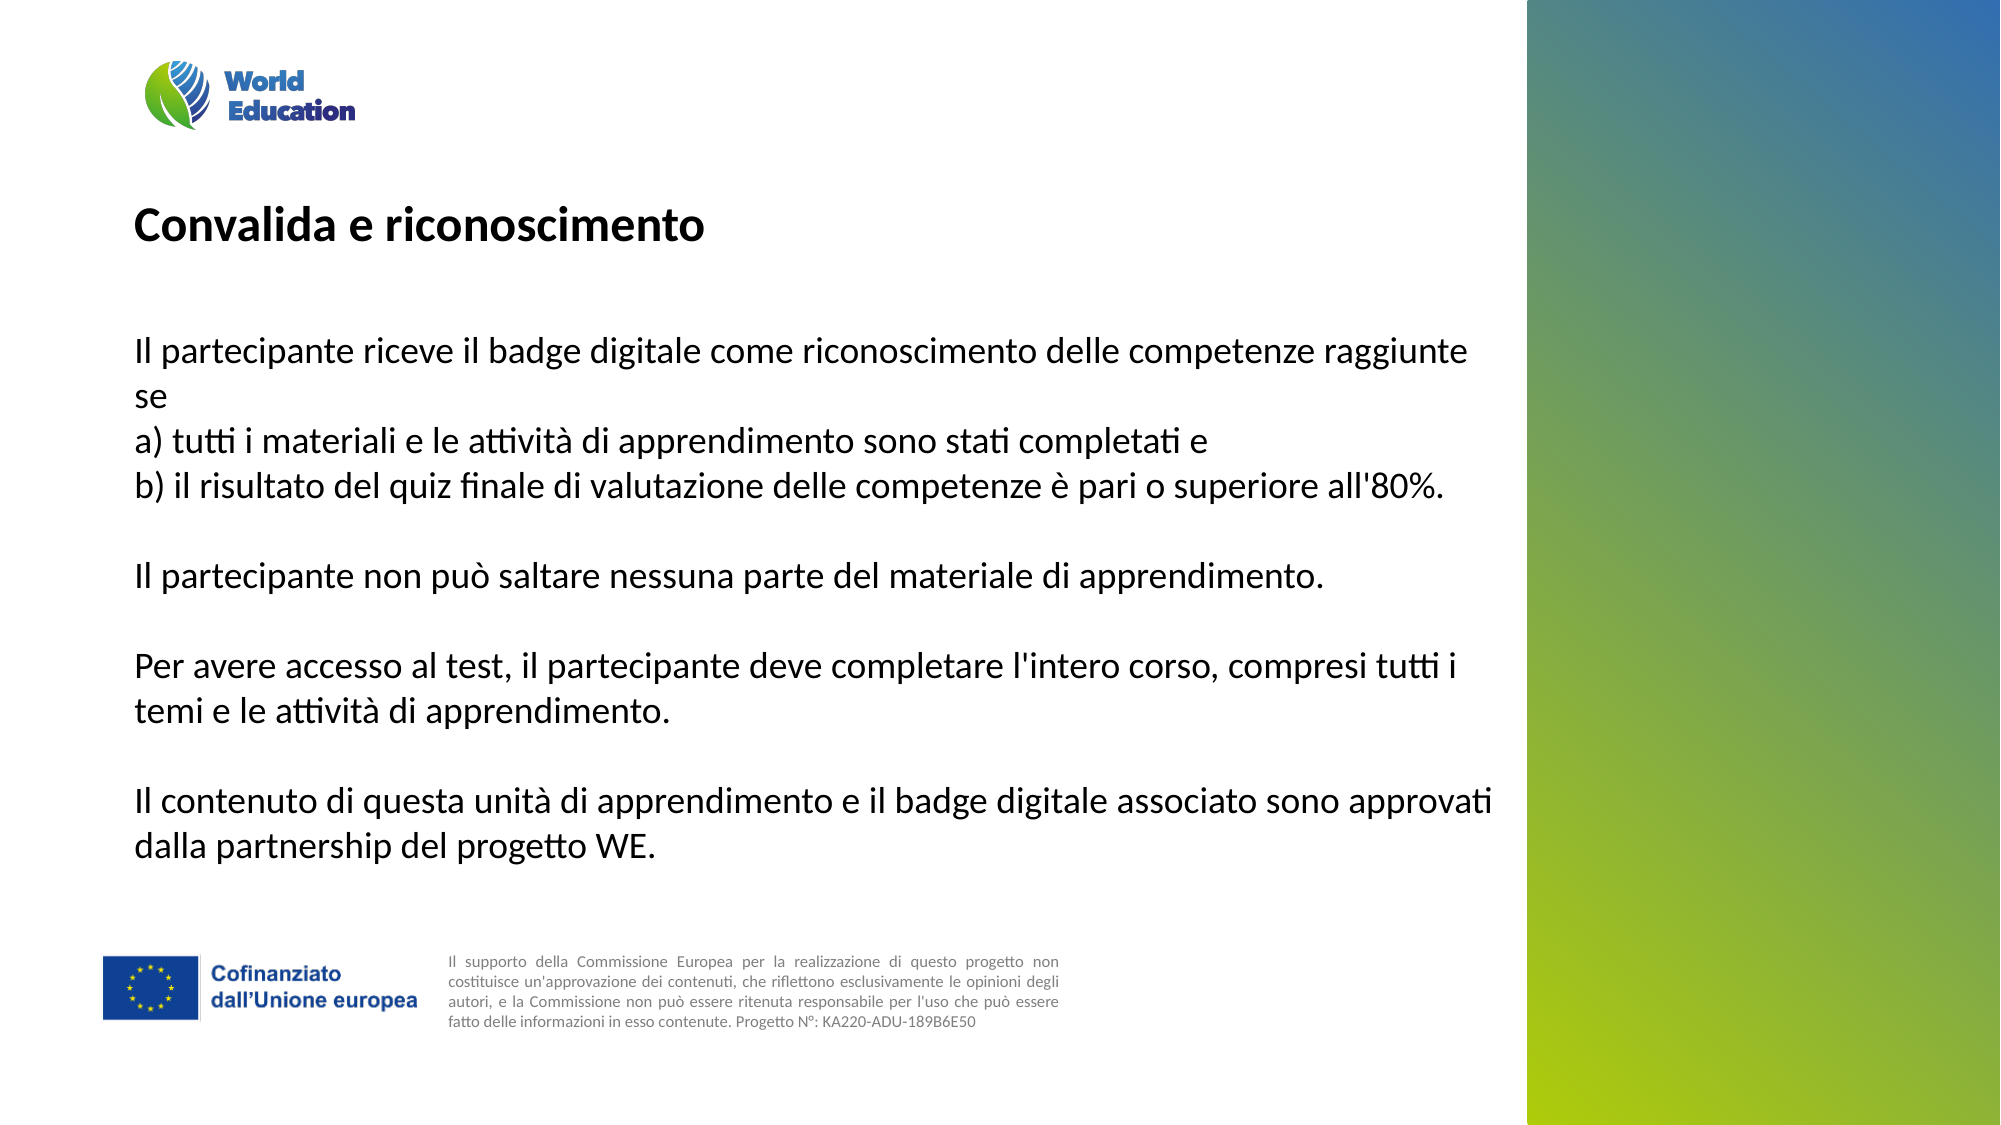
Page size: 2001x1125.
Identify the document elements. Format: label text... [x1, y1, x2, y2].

picture [100, 942, 420, 1034]
picture [145, 61, 355, 130]
title Il partecipante riceve il badge digitale come riconoscimento delle competenze raggiunte se a) tutti i materiali e le attività di apprendimento sono stati completati e b) il risultato del quiz finale di valutazione delle competenze è pari o superiore all'80%. Il partecipante non può saltare nessuna parte del materiale di apprendimento. Per avere accesso al test, il partecipante deve completare l'intero corso, compresi tutti i temi e le attività di apprendimento. Il contenuto di questa unità di apprendimento e il badge digitale associato sono approvati dalla partnership del progetto WE. [126, 302, 1515, 958]
text_box Convalida e riconoscimento [126, 174, 951, 269]
